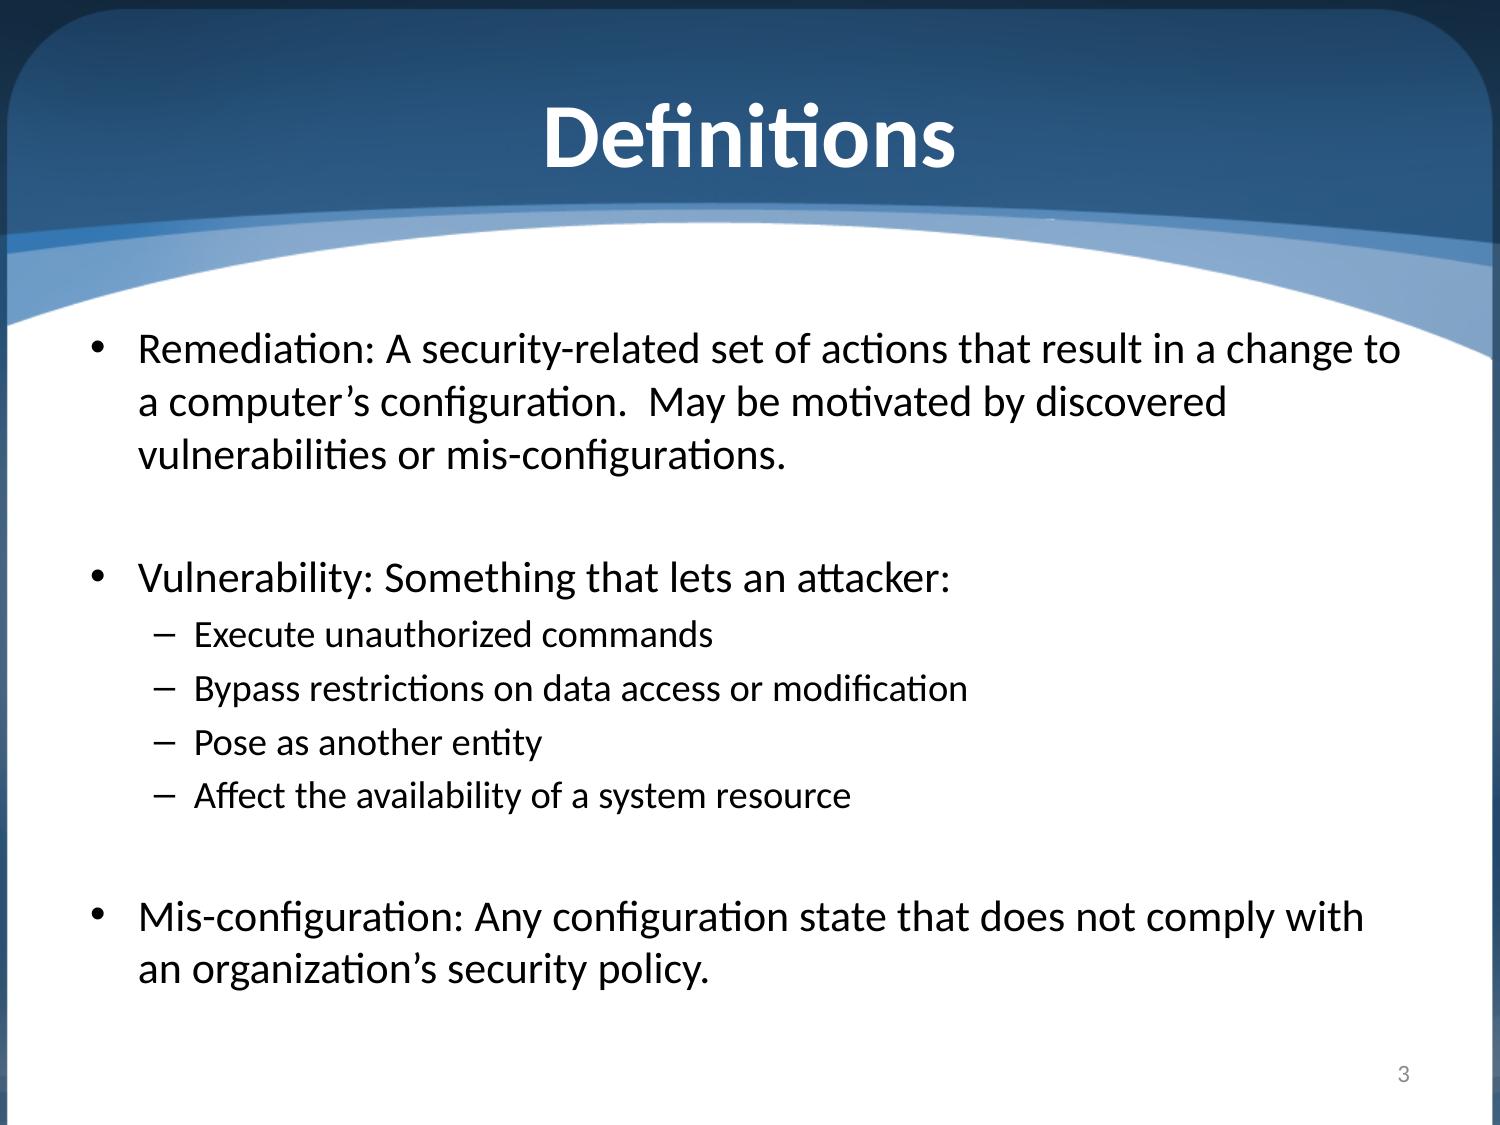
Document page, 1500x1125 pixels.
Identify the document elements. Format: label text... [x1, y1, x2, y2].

title Definitions [75, 37, 1425, 225]
list Remediation: A security-related set of actions that result in a change to a computer’s configuration. May be motivated by discovered vulnerabilities or mis-configurations. Vulnerability: Something that lets an attacker: Execute unauthorized commands Bypass restrictions on data access or modification Pose as another entity Affect the availability of a system resource Mis-configuration: Any configuration state that does not comply with an organization’s security policy. [74, 312, 1426, 1006]
slide_number 3 [1074, 1042, 1425, 1103]
picture [0, 0, 1500, 1125]
